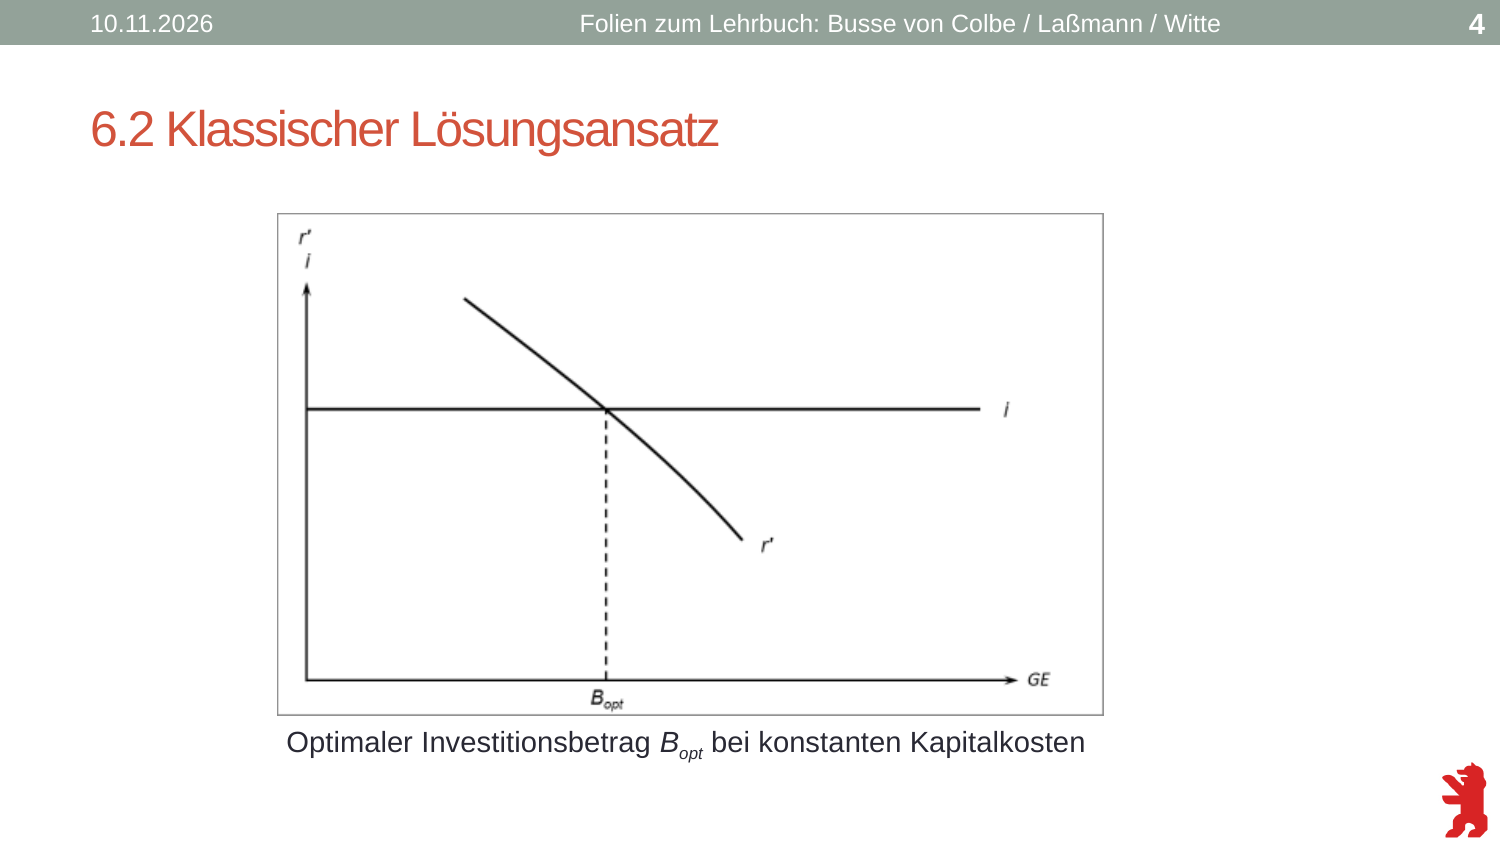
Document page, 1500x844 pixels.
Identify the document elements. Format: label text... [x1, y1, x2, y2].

picture [1434, 760, 1500, 844]
text_box Optimaler Investitionsbetrag Bopt bei konstanten Kapitalkosten [271, 715, 1158, 771]
slide_number 4 [1325, 2, 1500, 43]
picture [277, 213, 1104, 717]
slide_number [75, 2, 550, 43]
title 6.2 Klassischer Lösungsansatz [75, 65, 1425, 188]
footer Folien zum Lehrbuch: Busse von Colbe / Laßmann / Witte [562, 2, 1238, 43]
